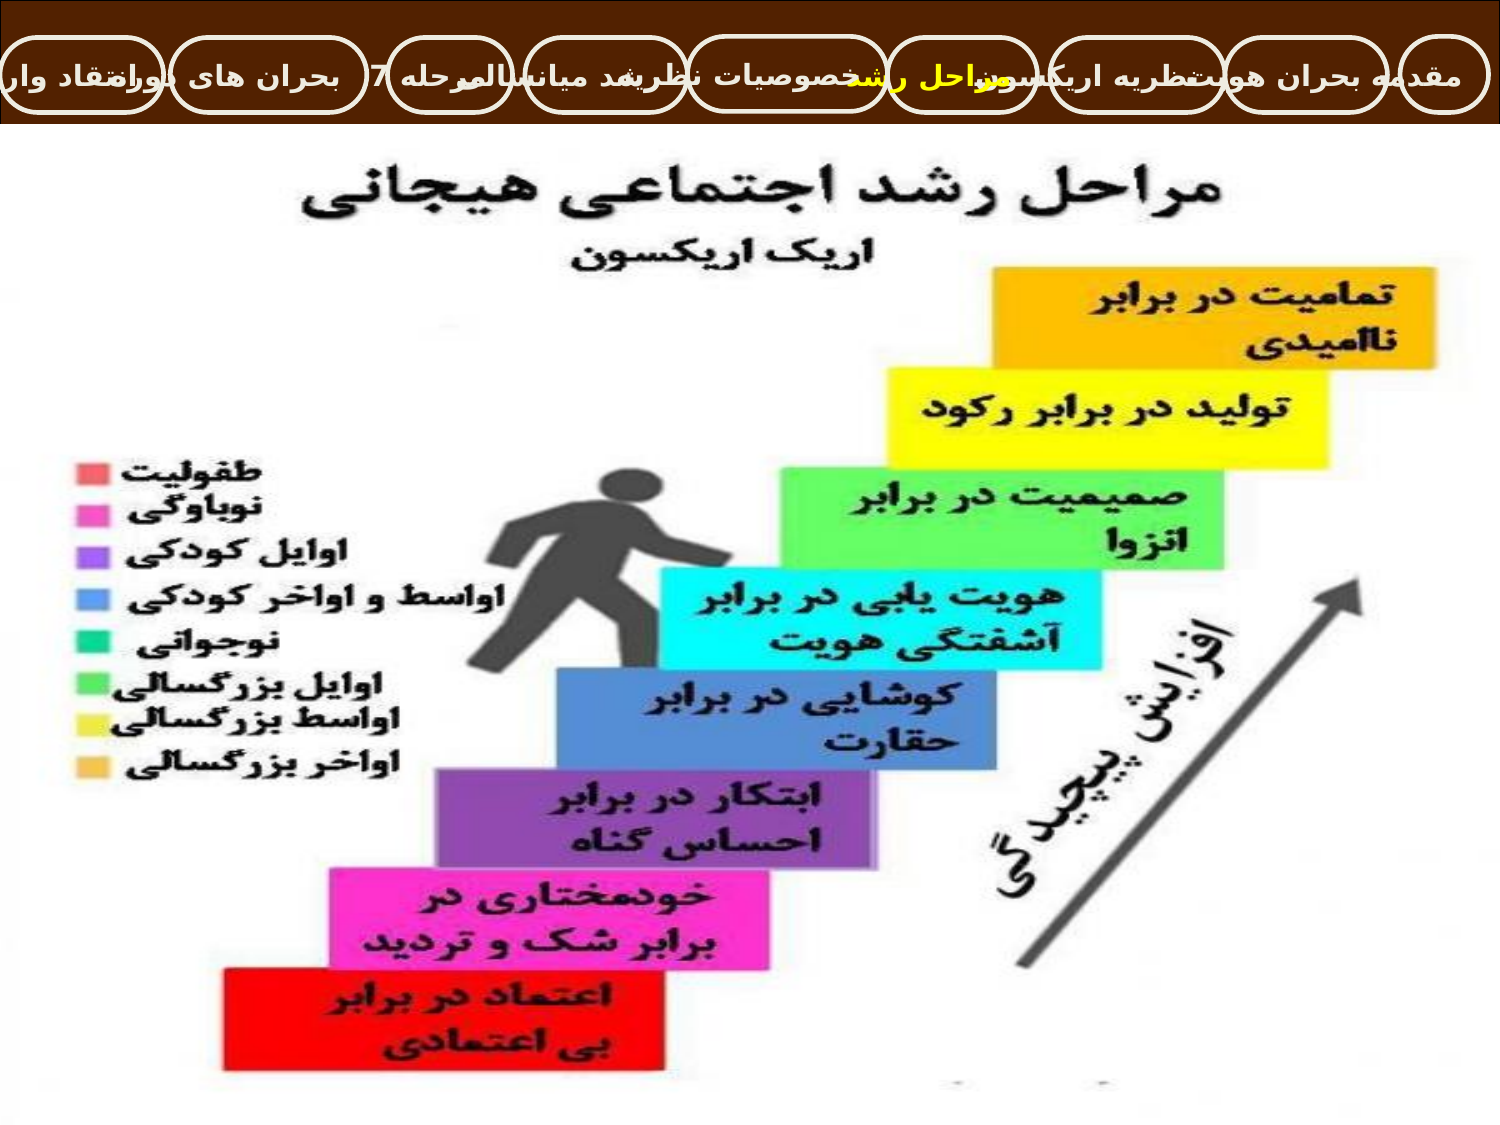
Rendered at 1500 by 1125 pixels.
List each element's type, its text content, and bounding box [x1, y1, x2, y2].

text_box نظریه اریکسون [1050, 37, 1225, 113]
text_box بحران های دوره [170, 37, 367, 113]
text_box رشد میانسالی [524, 37, 688, 113]
picture [0, 124, 1500, 1125]
text_box مرحله 7 [387, 37, 513, 113]
text_box [0, 0, 1500, 124]
text_box خصوصیات نظریه [687, 36, 888, 112]
text_box انتقاد وارده [0, 37, 164, 113]
text_box مقدمه [1400, 36, 1489, 113]
text_box بحران هویت [1225, 37, 1388, 113]
text_box مراحل رشد [887, 37, 1038, 113]
